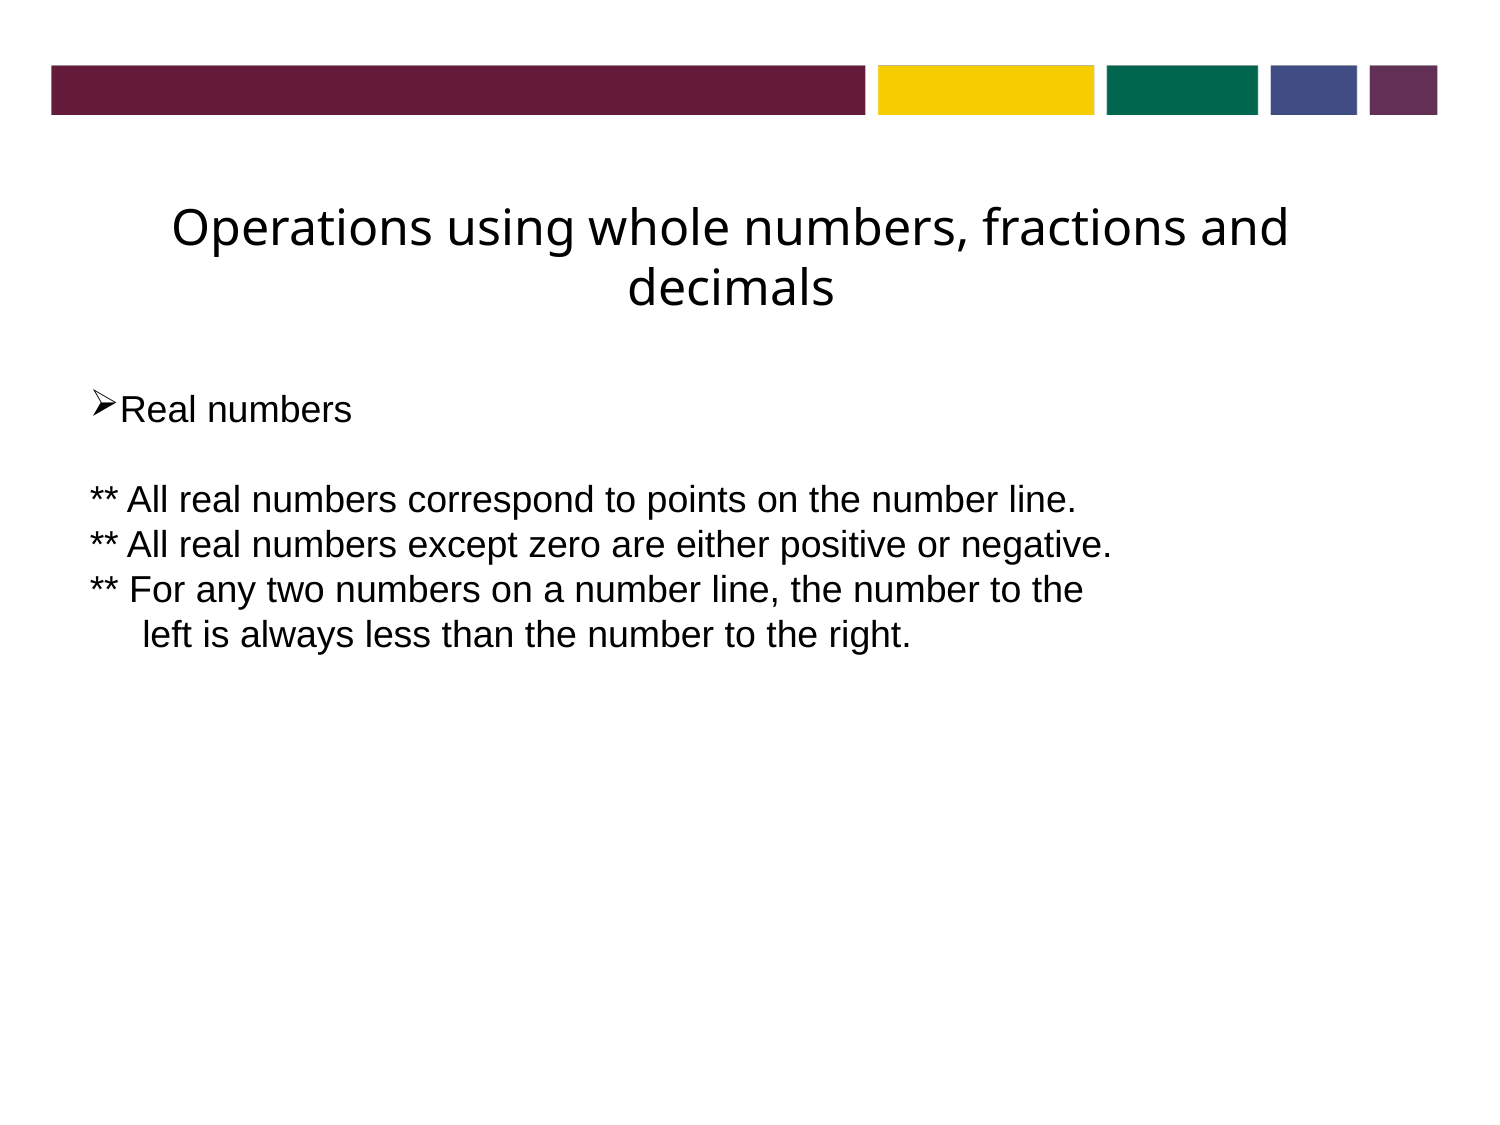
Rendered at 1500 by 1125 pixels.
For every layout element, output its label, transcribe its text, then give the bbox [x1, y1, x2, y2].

text_box Operations using whole numbers, fractions and decimals Real numbers ** All real numbers correspond to points on the number line. ** All real numbers except zero are either positive or negative. ** For any two numbers on a number line, the number to the left is always less than the number to the right. [75, 187, 1388, 888]
picture [37, 49, 1438, 116]
